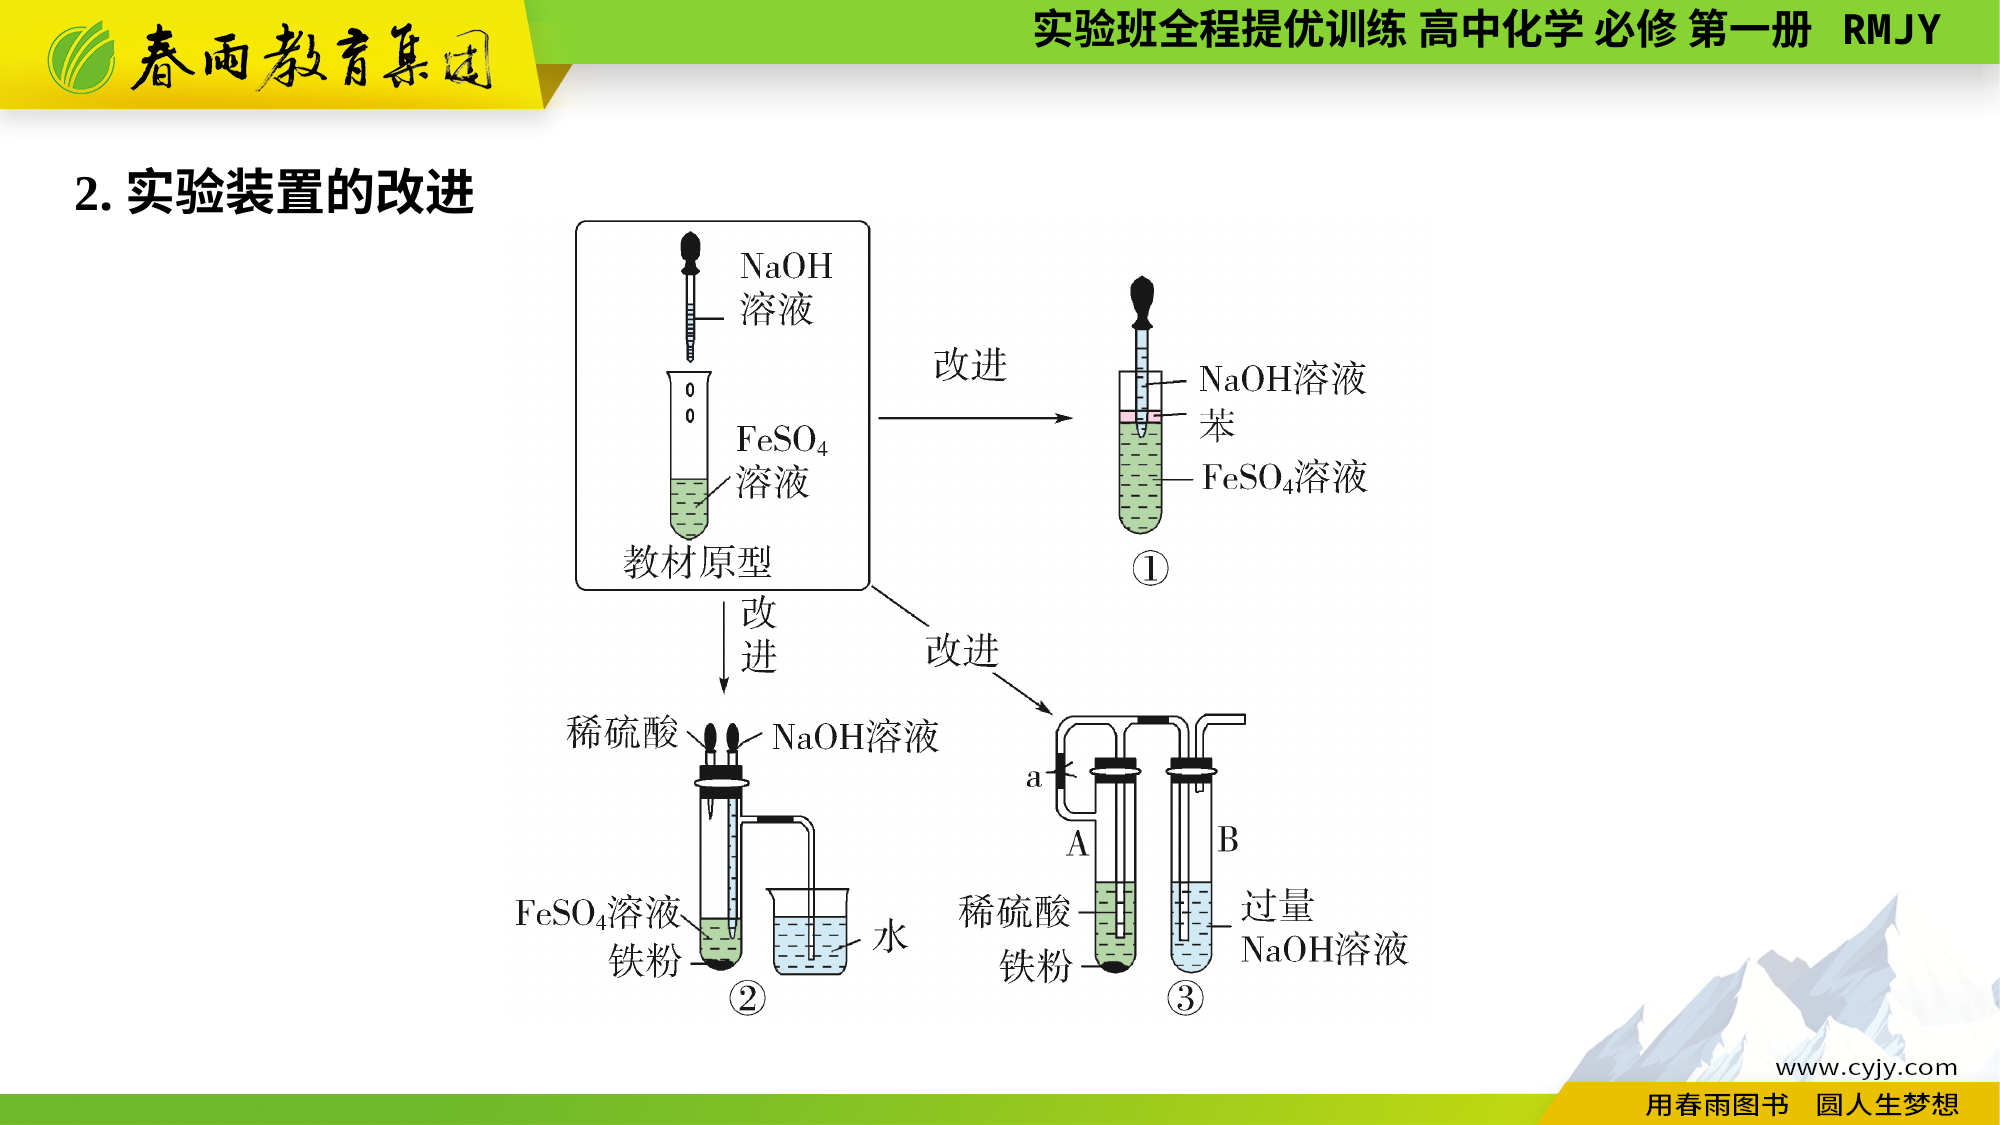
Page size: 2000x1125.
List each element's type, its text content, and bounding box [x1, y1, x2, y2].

picture [0, 0, 2000, 1125]
list 2.实验装置的改进 [59, 122, 1944, 217]
